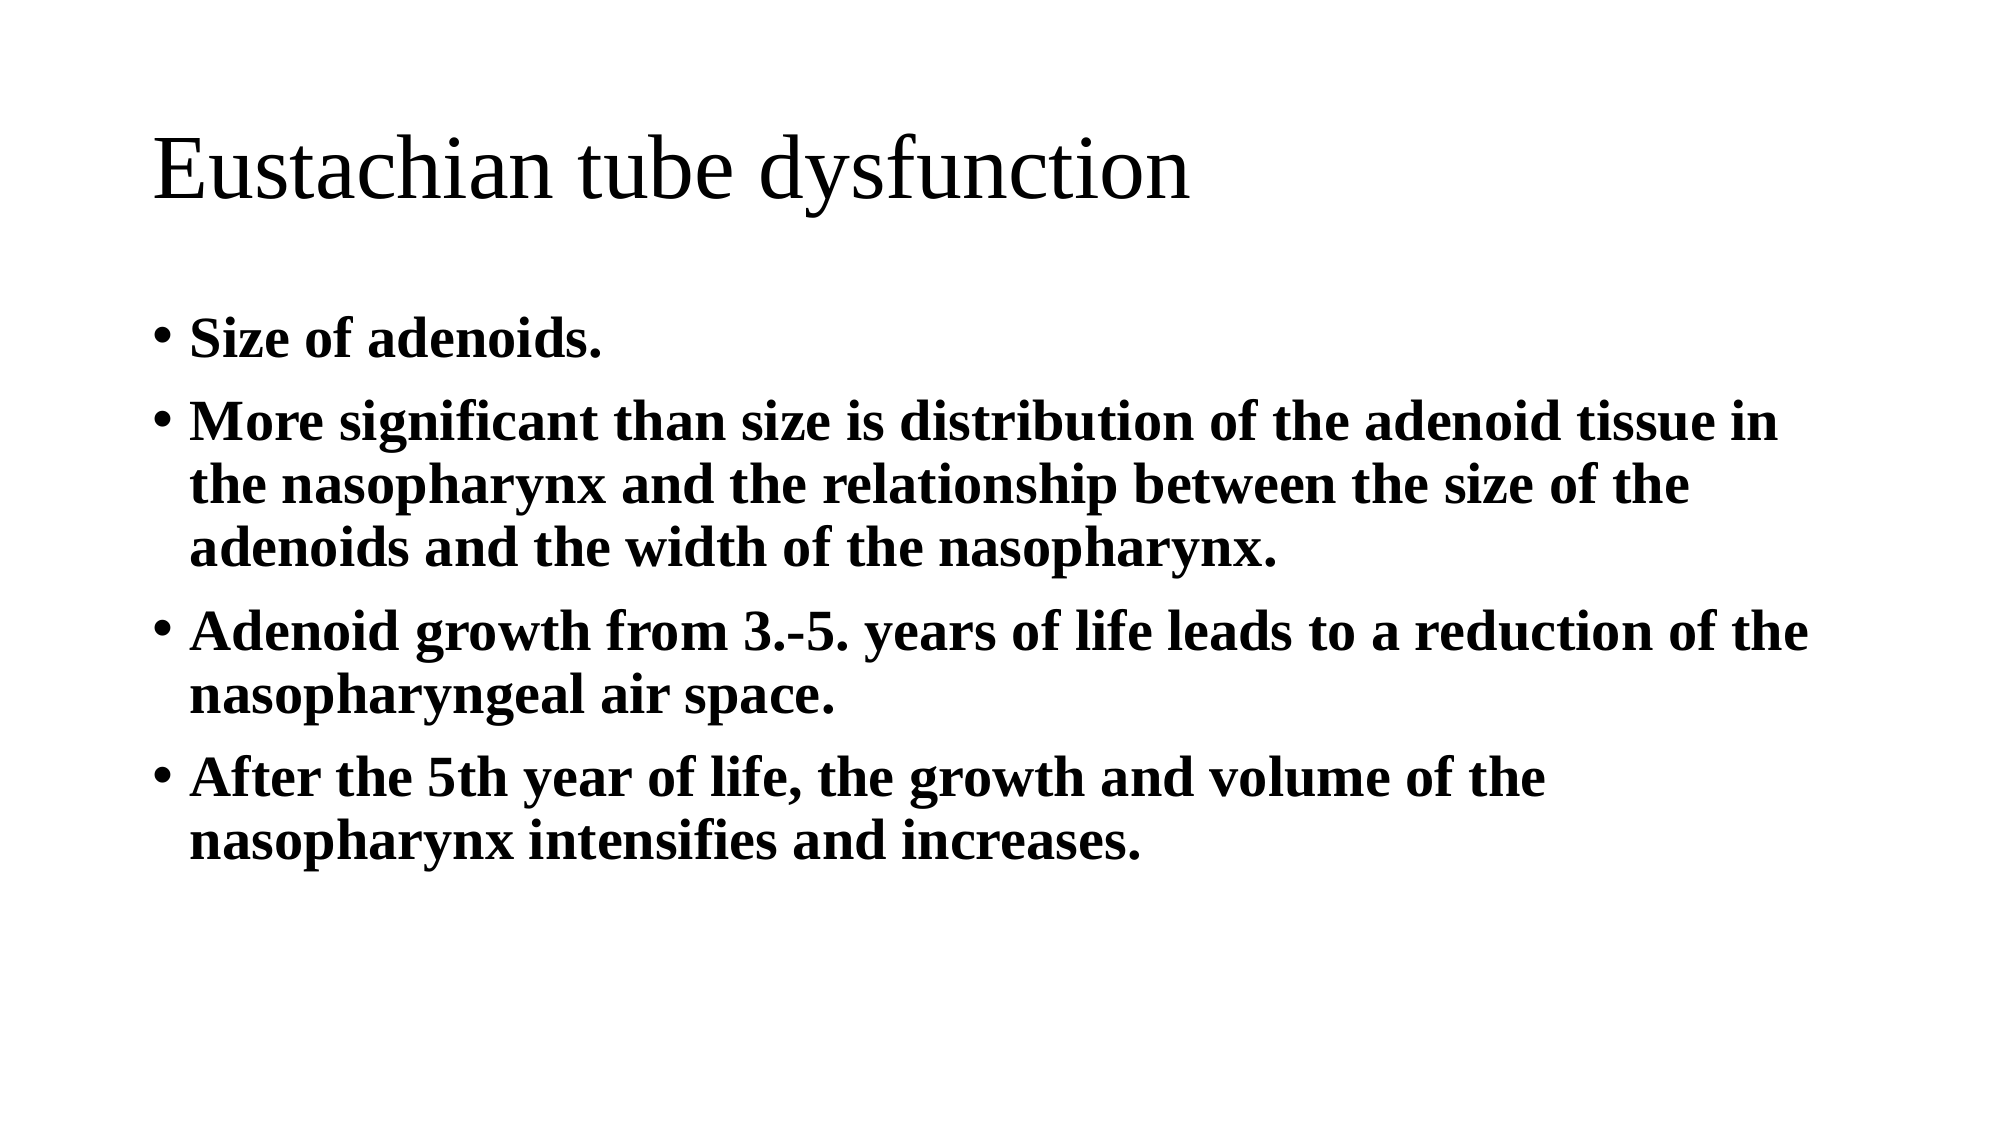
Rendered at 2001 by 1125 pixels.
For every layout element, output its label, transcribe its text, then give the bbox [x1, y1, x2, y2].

title Eustachian tube dysfunction [137, 59, 1863, 278]
list Size of adenoids. More significant than size is distribution of the adenoid tissue in the nasopharynx and the relationship between the size of the adenoids and the width of the nasopharynx. Adenoid growth from 3.-5. years of life leads to a reduction of the nasopharyngeal air space. After the 5th year of life, the growth and volume of the nasopharynx intensifies and increases. [137, 299, 1863, 1014]
